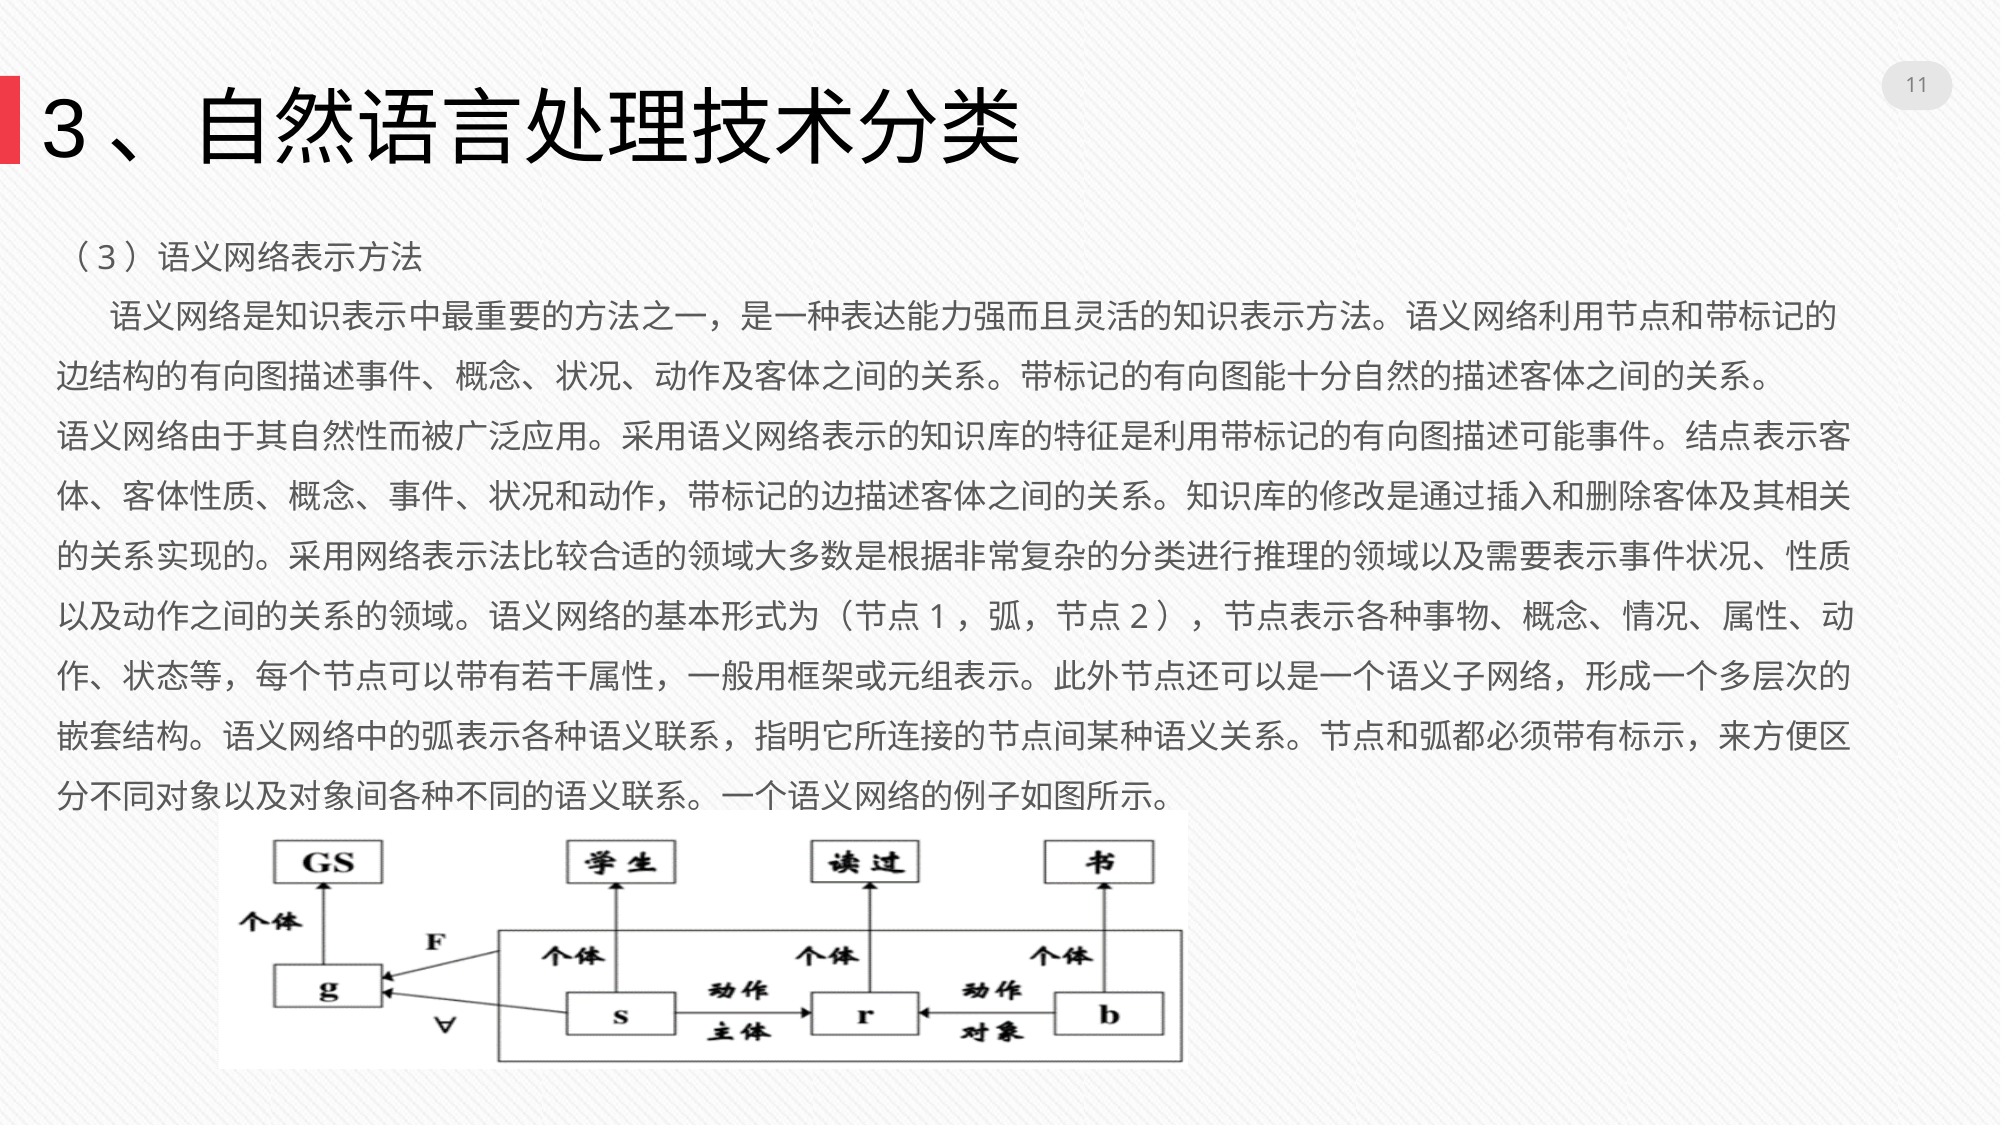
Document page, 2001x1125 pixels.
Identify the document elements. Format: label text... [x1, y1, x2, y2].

text_box （3）语义网络表示方法 语义网络是知识表示中最重要的方法之一，是一种表达能力强而且灵活的知识表示方法。语义网络利用节点和带标记的边结构的有向图描述事件、概念、状况、动作及客体之间的关系。带标记的有向图能十分自然的描述客体之间的关系。 语义网络由于其自然性而被广泛应用。采用语义网络表示的知识库的特征是利用带标记的有向图描述可能事件。结点表示客体、客体性质、概念、事件、状况和动作，带标记的边描述客体之间的关系。知识库的修改是通过插入和删除客体及其相关的关系实现的。采用网络表示法比较合适的领域大多数是根据非常复杂的分类进行推理的领域以及需要表示事件状况、性质以及动作之间的关系的领域。语义网络的基本形式为（节点1，弧，节点2），节点表示各种事物、概念、情况、属性、动作、状态等，每个节点可以带有若干属性，一般用框架或元组表示。此外节点还可以是一个语义子网络，形成一个多层次的嵌套结构。语义网络中的弧表示各种语义联系，指明它所连接的节点间某种语义关系。节点和弧都必须带有标示，来方便区分不同对象以及对象间各种不同的语义联系。一个语义网络的例子如图所示。 [41, 208, 1882, 882]
picture [0, 0, 2001, 1125]
slide_number 11 [1881, 53, 1953, 118]
list 3、自然语言处理技术分类 [41, 75, 1836, 186]
